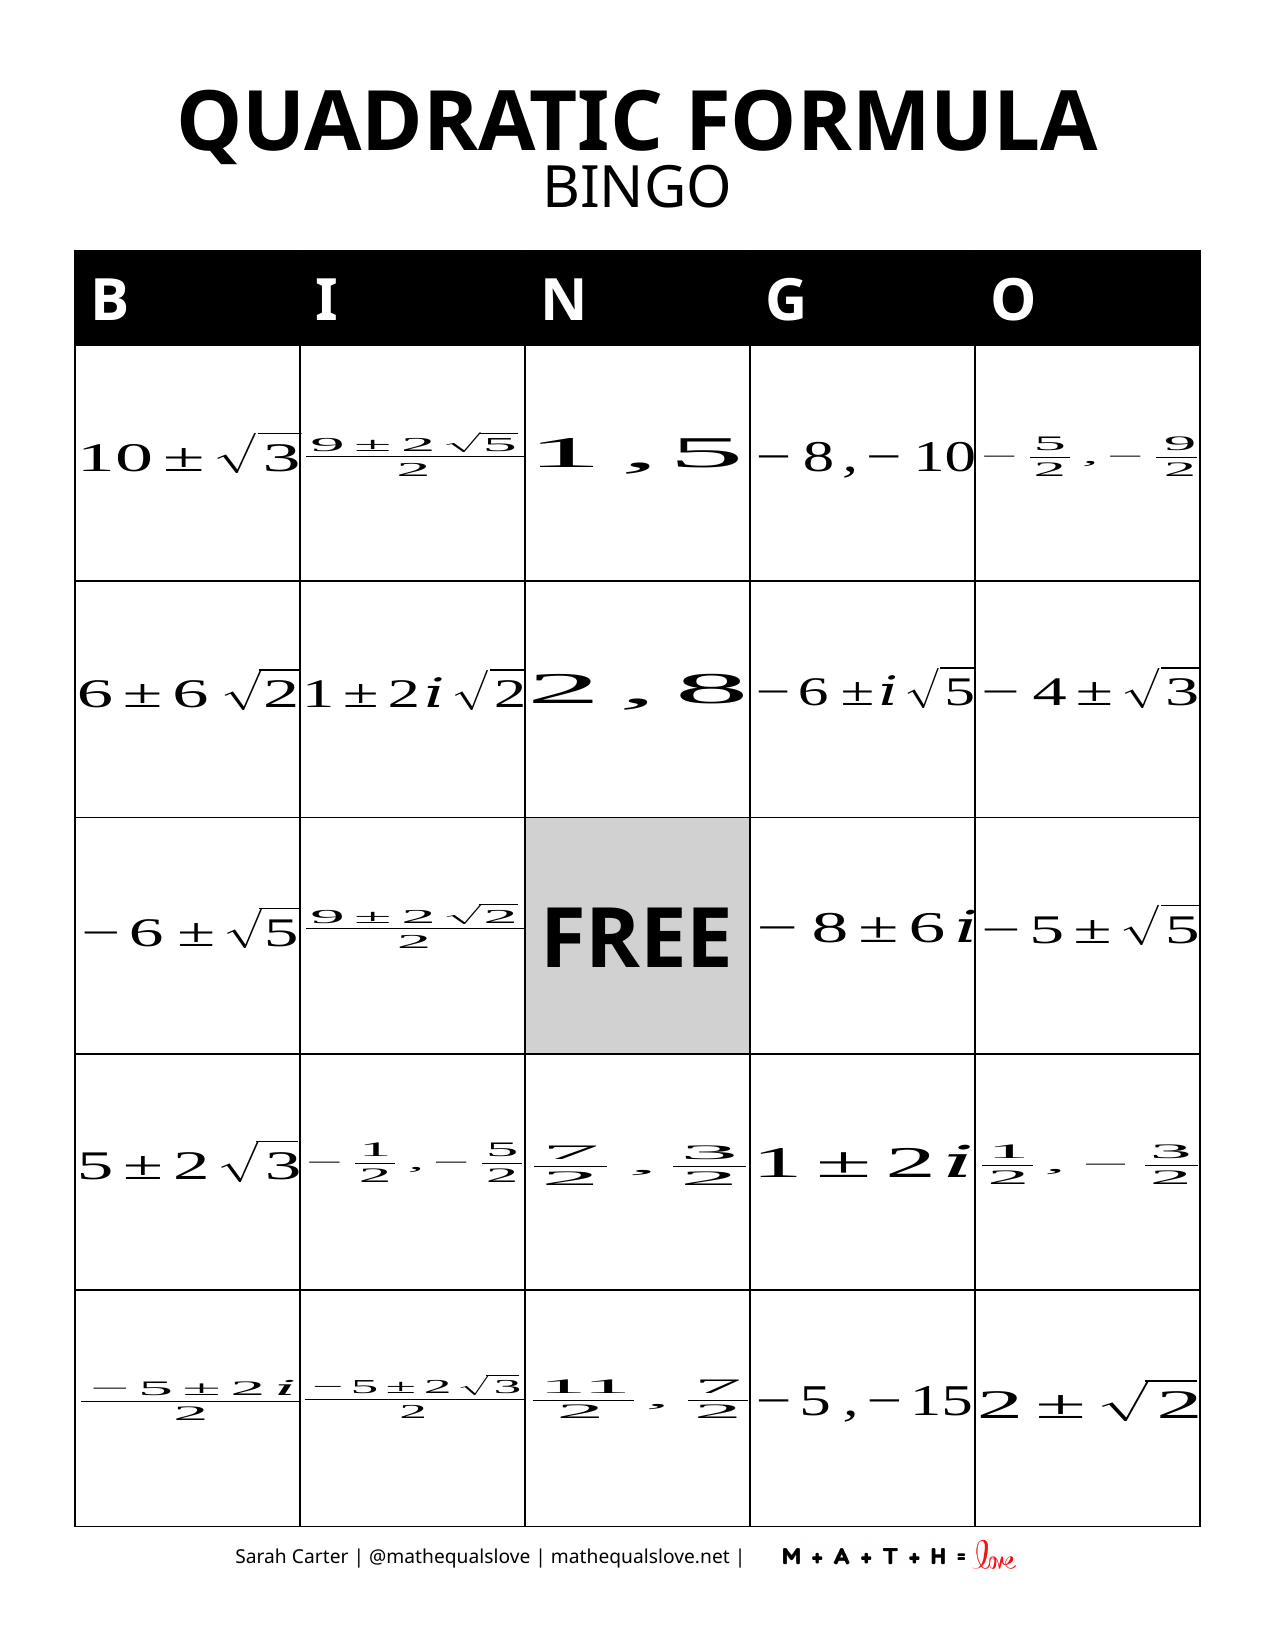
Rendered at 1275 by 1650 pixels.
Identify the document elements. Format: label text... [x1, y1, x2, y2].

table_cell [76, 582, 299, 817]
table_cell [751, 818, 974, 1053]
table_cell [76, 1055, 299, 1289]
table_header G [751, 251, 974, 344]
table_header O [976, 251, 1199, 344]
table_header B [76, 251, 299, 344]
table_cell [751, 582, 974, 817]
table_cell [301, 818, 524, 1053]
table_header N [526, 251, 749, 344]
table_cell FREE [526, 818, 749, 1053]
table_cell [751, 346, 974, 580]
table_cell [751, 1055, 974, 1289]
table_header I [301, 251, 524, 344]
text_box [220, 1535, 1055, 1576]
table_cell [526, 1291, 749, 1526]
table_cell [976, 582, 1199, 817]
table_cell [76, 818, 299, 1053]
text_box QUADRATIC FORMULA [74, 59, 1200, 175]
table_cell [751, 1291, 974, 1526]
table_cell [301, 1291, 524, 1526]
table_cell [301, 582, 524, 817]
table_cell [301, 346, 524, 580]
table_cell [76, 346, 299, 580]
table_cell [976, 818, 1199, 1053]
table_cell [76, 1291, 299, 1526]
table_cell [976, 346, 1199, 580]
table_cell [301, 1055, 524, 1289]
table_cell [526, 582, 749, 817]
text_box BINGO [74, 175, 1200, 226]
table_cell [526, 1055, 749, 1289]
table_cell [976, 1055, 1199, 1289]
table_cell [526, 346, 749, 580]
table_cell [976, 1291, 1199, 1526]
